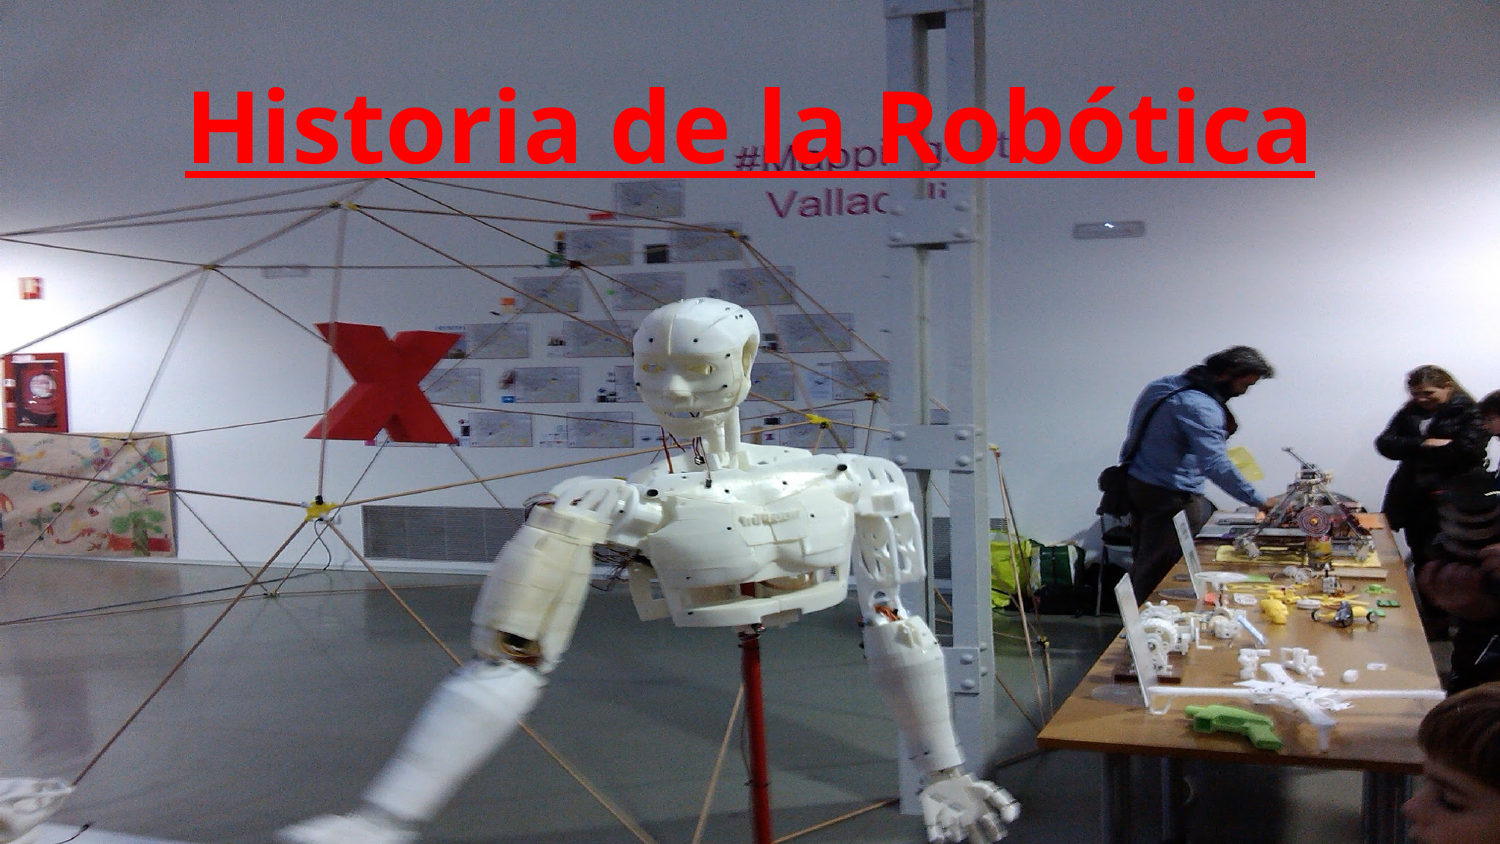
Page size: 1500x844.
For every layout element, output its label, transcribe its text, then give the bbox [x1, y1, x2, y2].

title Historia de la Robótica [112, 28, 1388, 199]
picture [0, 0, 1500, 844]
